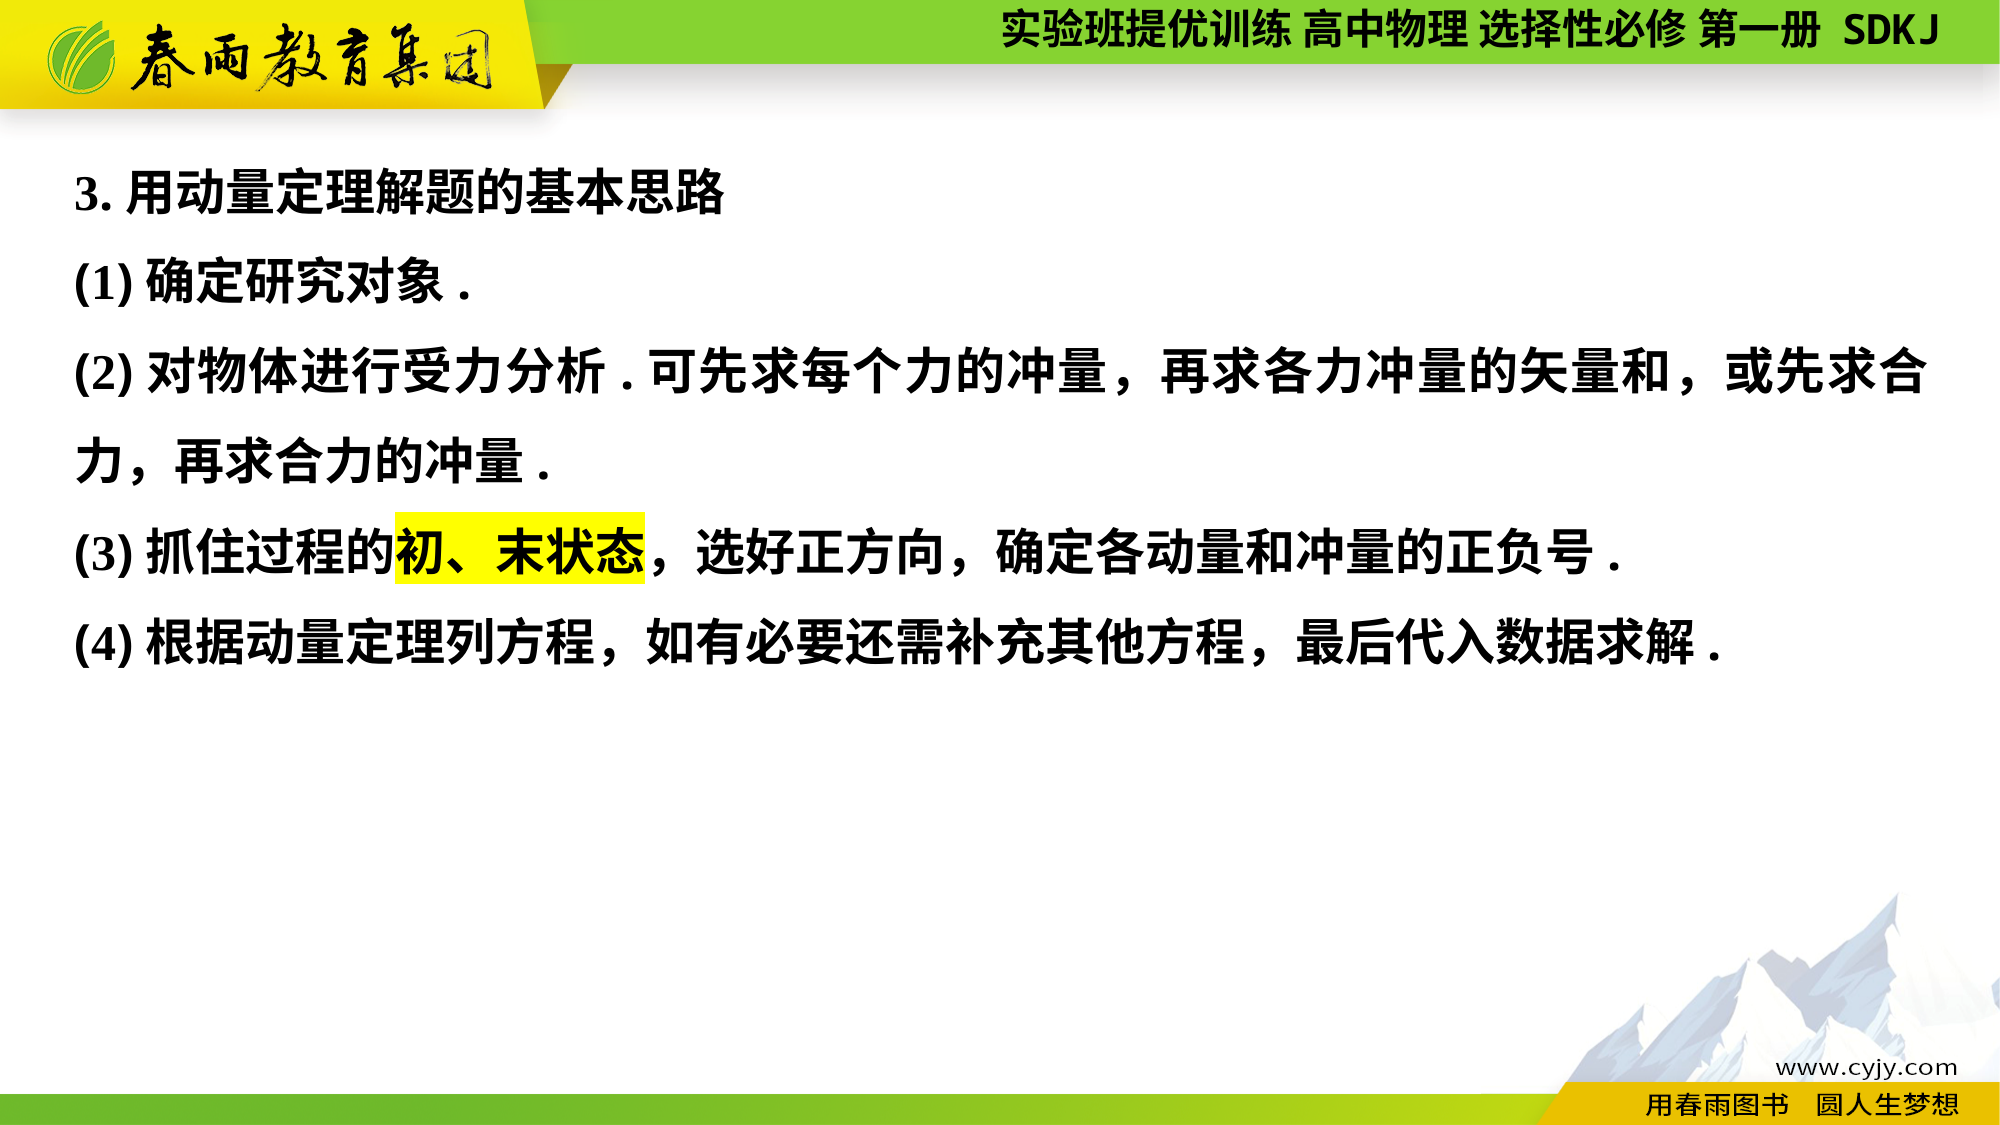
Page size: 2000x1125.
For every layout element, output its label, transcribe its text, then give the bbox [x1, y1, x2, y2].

list 3.用动量定理解题的基本思路 (1)确定研究对象. (2)对物体进行受力分析.可先求每个力的冲量，再求各力冲量的矢量和，或先求合力，再求合力的冲量. (3)抓住过程的初、末状态，选好正方向，确定各动量和冲量的正负号. (4)根据动量定理列方程，如有必要还需补充其他方程，最后代入数据求解. [59, 122, 1944, 672]
picture [0, 0, 2000, 1125]
